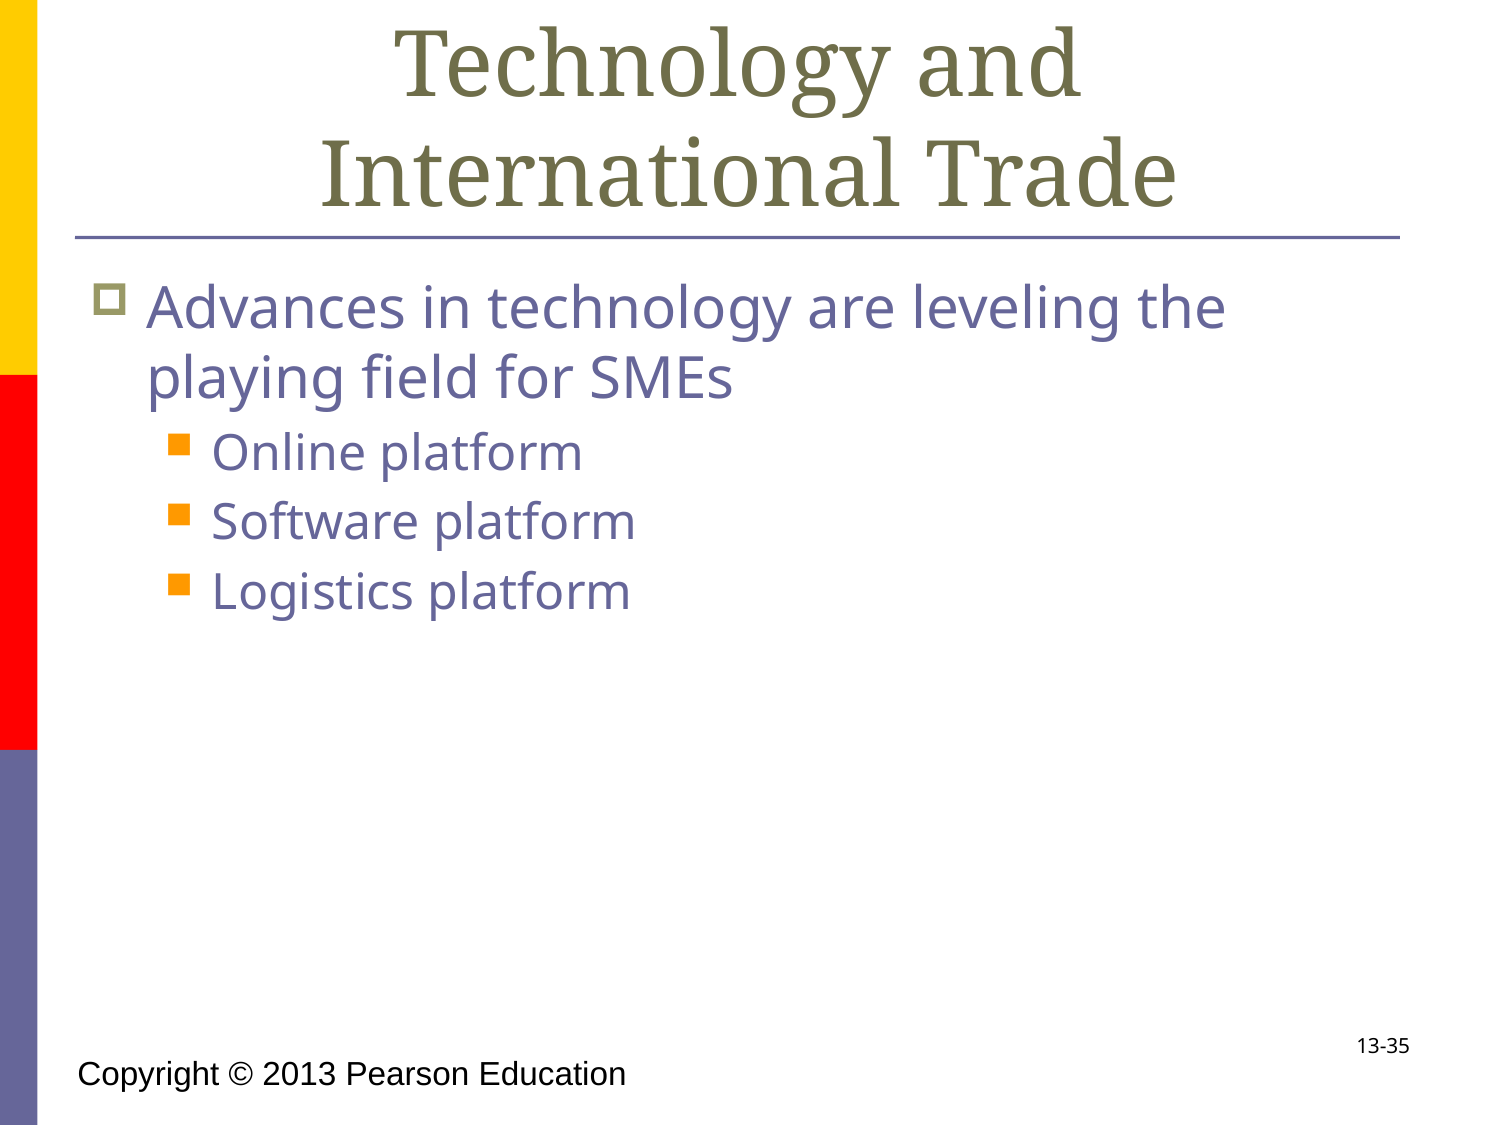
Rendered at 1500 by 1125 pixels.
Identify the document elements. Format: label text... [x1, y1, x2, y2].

slide_number 13-35 [1074, 1025, 1425, 1100]
title Technology and International Trade [75, 45, 1425, 233]
list Advances in technology are leveling the playing field for SMEs Online platform Software platform Logistics platform [75, 262, 1425, 1006]
